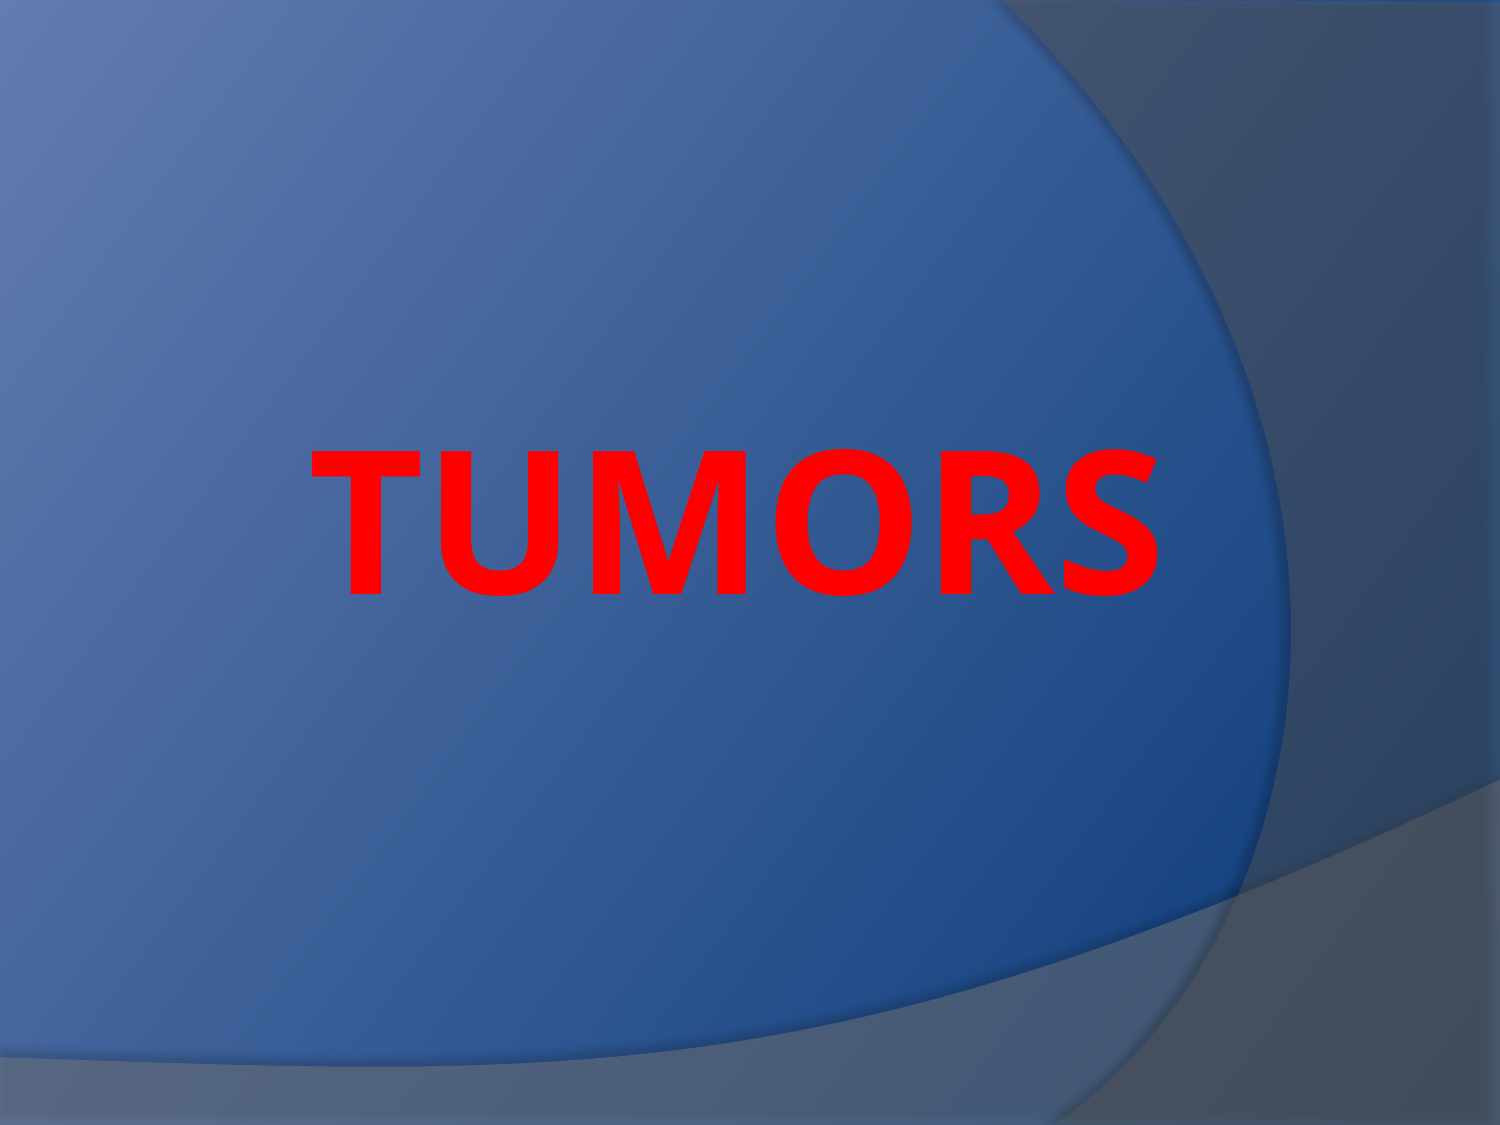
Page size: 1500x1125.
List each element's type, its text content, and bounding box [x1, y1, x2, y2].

title Tumors [50, 387, 1373, 825]
